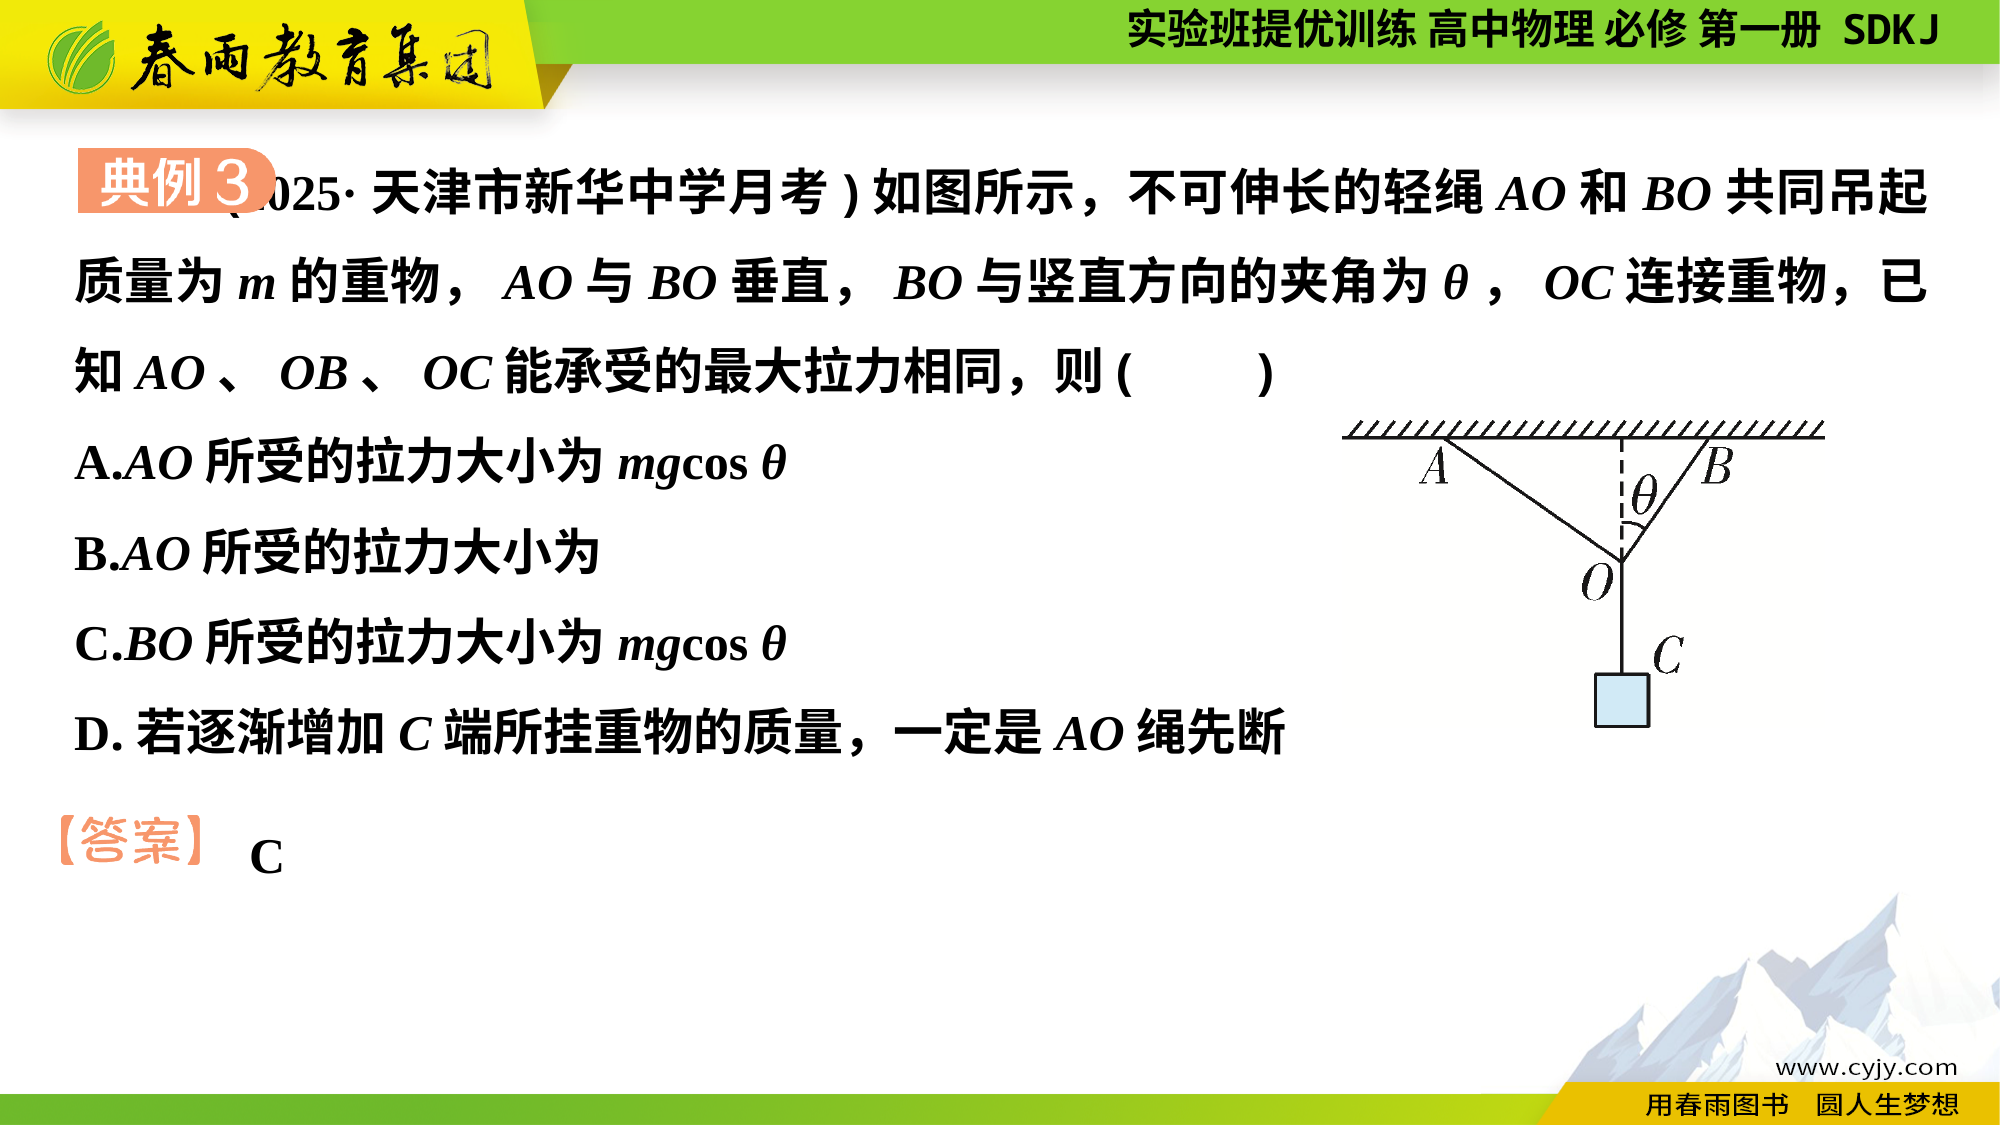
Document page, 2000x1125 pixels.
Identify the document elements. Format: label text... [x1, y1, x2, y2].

text_box C [59, 786, 1944, 892]
picture [0, 0, 2000, 1125]
